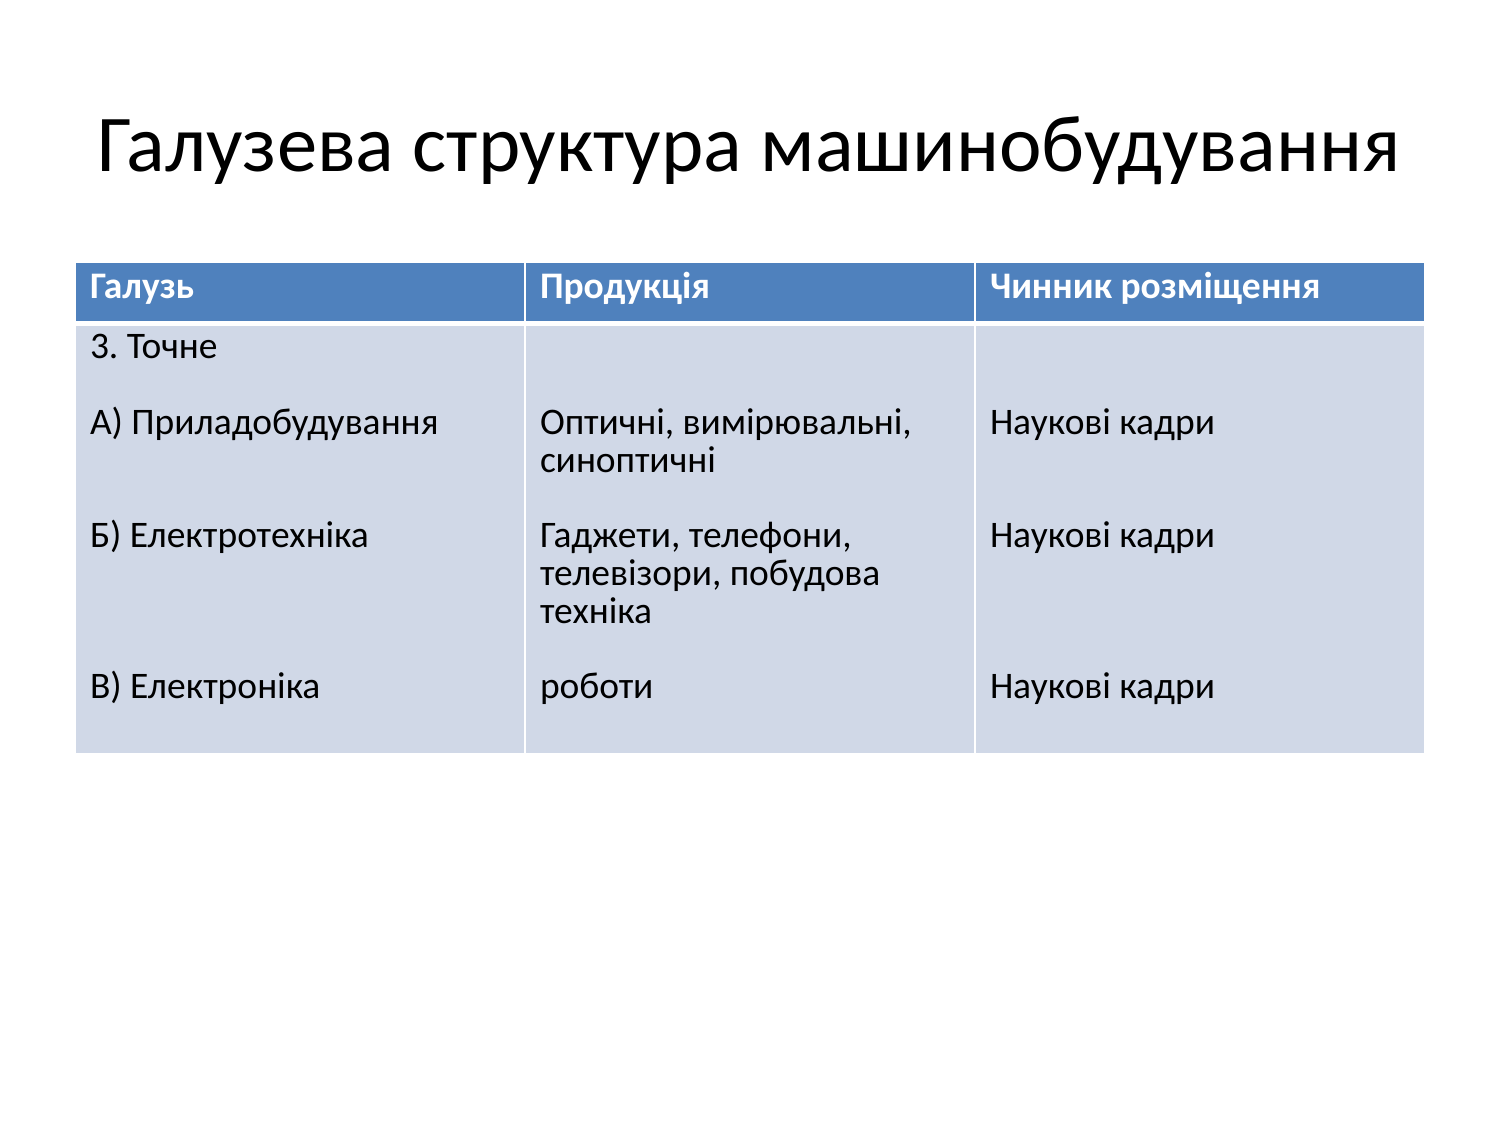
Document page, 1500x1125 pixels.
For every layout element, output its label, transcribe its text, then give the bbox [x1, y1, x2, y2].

table_header Продукція [526, 263, 974, 321]
title Галузева структура машинобудування [75, 45, 1425, 233]
table_cell Наукові кадри Наукові кадри Наукові кадри [976, 326, 1424, 753]
table_header Галузь [76, 263, 524, 321]
table_header Чинник розміщення [976, 263, 1424, 321]
table_cell Оптичні, вимірювальні, синоптичні Гаджети, телефони, телевізори, побудова техніка роботи [526, 326, 974, 753]
table_cell 3. Точне А) Приладобудування Б) Електротехніка В) Електроніка [76, 326, 524, 753]
